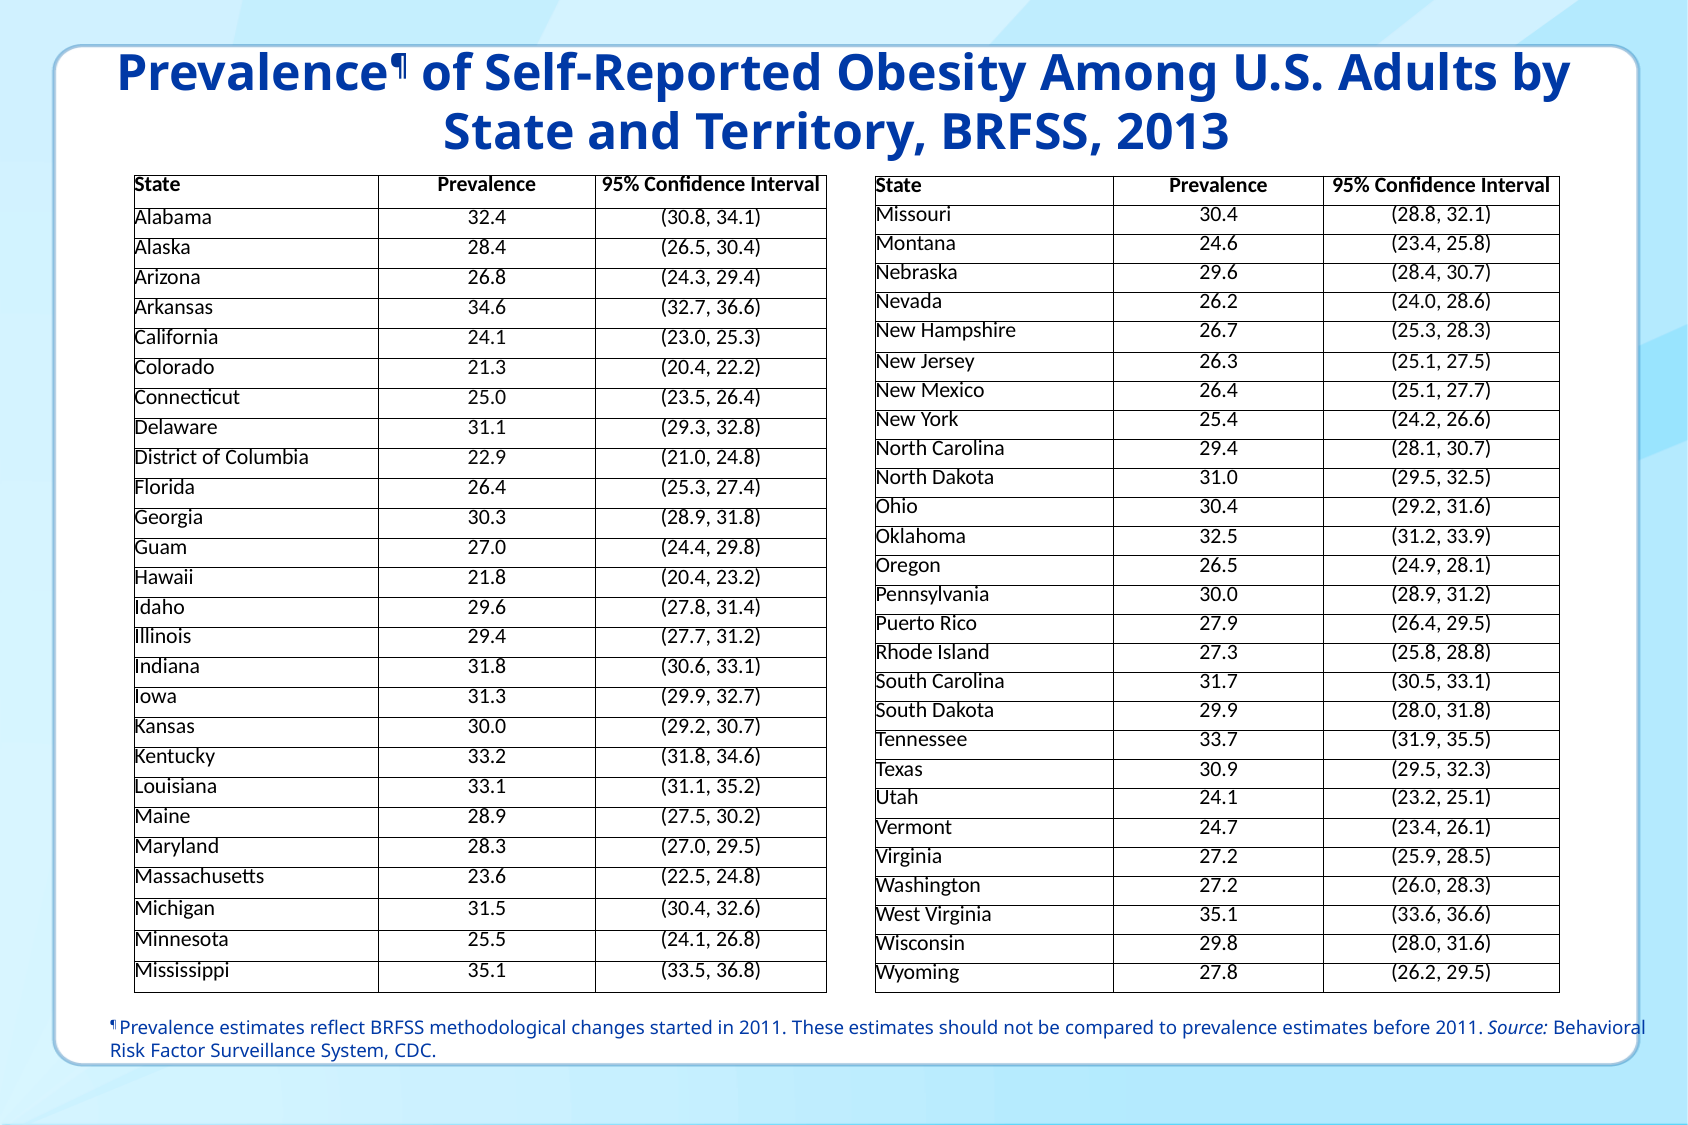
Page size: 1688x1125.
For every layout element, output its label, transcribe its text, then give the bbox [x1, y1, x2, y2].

table_cell 22.9 [379, 449, 595, 478]
table_cell 34.6 [379, 299, 595, 328]
table_cell 30.9 [1114, 760, 1323, 788]
table_cell (27.8, 31.4) [596, 598, 826, 627]
table_cell (28.8, 32.1) [1324, 206, 1559, 234]
table_cell (25.1, 27.7) [1324, 382, 1559, 410]
table_cell California [135, 329, 378, 358]
table_cell Virginia [876, 848, 1113, 876]
table_cell (30.4, 32.6) [596, 899, 826, 930]
table_cell Nevada [876, 293, 1113, 321]
table_cell 29.6 [1114, 264, 1323, 292]
table_cell 25.0 [379, 389, 595, 418]
table_cell Wyoming [876, 964, 1113, 992]
table_cell (30.8, 34.1) [596, 209, 826, 238]
table_cell 33.2 [379, 748, 595, 777]
table_cell 31.3 [379, 688, 595, 717]
table_header Prevalence [1114, 177, 1323, 205]
table_cell (24.9, 28.1) [1324, 556, 1559, 585]
table_cell (30.5, 33.1) [1324, 673, 1559, 701]
table_cell (26.5, 30.4) [596, 239, 826, 268]
table_cell (24.2, 26.6) [1324, 411, 1559, 439]
table_cell Illinois [135, 628, 378, 657]
title Prevalence¶ of Self-Reported Obesity Among U.S. Adults by State and Territory, BRFSS, 2013 [84, 53, 1604, 168]
table_cell 27.2 [1114, 848, 1323, 876]
table_cell Maine [135, 808, 378, 837]
table_cell Maryland [135, 838, 378, 867]
table_cell (28.9, 31.8) [596, 509, 826, 538]
table_cell (27.7, 31.2) [596, 628, 826, 657]
table_cell 29.4 [379, 628, 595, 657]
table_cell (26.2, 29.5) [1324, 964, 1559, 992]
table_header 95% Confidence Interval [1324, 177, 1559, 205]
table_cell (27.0, 29.5) [596, 838, 826, 867]
table_cell (23.4, 25.8) [1324, 235, 1559, 263]
table_cell 30.3 [379, 509, 595, 538]
table_cell 31.8 [379, 658, 595, 687]
table_cell 21.3 [379, 359, 595, 388]
table_cell (25.1, 27.5) [1324, 353, 1559, 381]
table_cell 27.0 [379, 539, 595, 567]
table_cell Florida [135, 479, 378, 508]
table_cell 29.4 [1114, 440, 1323, 468]
table_cell New Hampshire [876, 322, 1113, 352]
table_cell 27.9 [1114, 615, 1323, 643]
table_cell (30.6, 33.1) [596, 658, 826, 687]
table_cell 27.3 [1114, 644, 1323, 672]
table_cell Louisiana [135, 778, 378, 807]
table_cell 30.4 [1114, 498, 1323, 526]
table_cell South Carolina [876, 673, 1113, 701]
table_cell (25.8, 28.8) [1324, 644, 1559, 672]
table_cell Connecticut [135, 389, 378, 418]
table_header Prevalence [379, 176, 595, 208]
table_cell 33.1 [379, 778, 595, 807]
table_cell (24.3, 29.4) [596, 269, 826, 298]
table_cell (28.9, 31.2) [1324, 586, 1559, 614]
table_cell Oregon [876, 556, 1113, 585]
table_cell Nebraska [876, 264, 1113, 292]
table_cell (28.0, 31.6) [1324, 935, 1559, 963]
table_cell 30.0 [1114, 586, 1323, 614]
table_cell (26.4, 29.5) [1324, 615, 1559, 643]
table_cell North Carolina [876, 440, 1113, 468]
table_cell (24.0, 28.6) [1324, 293, 1559, 321]
table_cell (22.5, 24.8) [596, 868, 826, 898]
table_cell Massachusetts [135, 868, 378, 898]
table_cell Arkansas [135, 299, 378, 328]
table_cell (33.5, 36.8) [596, 962, 826, 992]
picture [0, 0, 1688, 1125]
table_cell 30.4 [1114, 206, 1323, 234]
table_cell Missouri [876, 206, 1113, 234]
table_cell (23.2, 25.1) [1324, 789, 1559, 818]
table_cell (25.3, 27.4) [596, 479, 826, 508]
table_cell 28.3 [379, 838, 595, 867]
table_cell Idaho [135, 598, 378, 627]
table_cell (29.5, 32.5) [1324, 469, 1559, 497]
table_cell North Dakota [876, 469, 1113, 497]
table_cell Minnesota [135, 931, 378, 961]
table_cell (31.1, 35.2) [596, 778, 826, 807]
table_cell Guam [135, 539, 378, 567]
table_cell (29.9, 32.7) [596, 688, 826, 717]
table_cell 35.1 [379, 962, 595, 992]
table_cell Indiana [135, 658, 378, 687]
table_cell (24.4, 29.8) [596, 539, 826, 567]
table_cell District of Columbia [135, 449, 378, 478]
table_cell 27.8 [1114, 964, 1323, 992]
table_cell 21.8 [379, 568, 595, 597]
table_cell 29.9 [1114, 702, 1323, 730]
table_cell (28.0, 31.8) [1324, 702, 1559, 730]
table_cell 35.1 [1114, 906, 1323, 934]
table_cell 26.8 [379, 269, 595, 298]
table_cell 31.7 [1114, 673, 1323, 701]
table_cell (32.7, 36.6) [596, 299, 826, 328]
table_cell (21.0, 24.8) [596, 449, 826, 478]
table_cell 26.3 [1114, 353, 1323, 381]
table_cell 26.5 [1114, 556, 1323, 585]
table_cell (20.4, 23.2) [596, 568, 826, 597]
table_cell (23.0, 25.3) [596, 329, 826, 358]
table_cell Arizona [135, 269, 378, 298]
table_cell 25.5 [379, 931, 595, 961]
list ¶ Prevalence estimates reflect BRFSS methodological changes started in 2011. These estimates should not be compared to prevalence estimates before 2011. Source: Behavioral Risk Factor Surveillance System, CDC. [38, 1015, 1662, 1098]
table_header State [135, 176, 378, 208]
table_cell Wisconsin [876, 935, 1113, 963]
table_cell 24.7 [1114, 819, 1323, 847]
table_cell 32.4 [379, 209, 595, 238]
table_cell (20.4, 22.2) [596, 359, 826, 388]
table_cell Georgia [135, 509, 378, 538]
table_cell Rhode Island [876, 644, 1113, 672]
table_cell (31.2, 33.9) [1324, 527, 1559, 555]
table_cell 24.6 [1114, 235, 1323, 263]
table_cell Texas [876, 760, 1113, 788]
table_cell 26.4 [1114, 382, 1323, 410]
table_cell Utah [876, 789, 1113, 818]
table_header 95% Confidence Interval [596, 176, 826, 208]
table_cell Tennessee [876, 731, 1113, 759]
table_cell 24.1 [379, 329, 595, 358]
table_cell 29.8 [1114, 935, 1323, 963]
table_cell 33.7 [1114, 731, 1323, 759]
table_cell (23.5, 26.4) [596, 389, 826, 418]
table_cell (29.5, 32.3) [1324, 760, 1559, 788]
table_cell Colorado [135, 359, 378, 388]
table_cell 28.9 [379, 808, 595, 837]
table_cell Montana [876, 235, 1113, 263]
table_cell (29.2, 30.7) [596, 718, 826, 747]
table_cell (28.4, 30.7) [1324, 264, 1559, 292]
table_cell Alaska [135, 239, 378, 268]
table_cell 30.0 [379, 718, 595, 747]
table_cell (29.3, 32.8) [596, 419, 826, 448]
table_cell (24.1, 26.8) [596, 931, 826, 961]
table_cell (28.1, 30.7) [1324, 440, 1559, 468]
table_cell 31.5 [379, 899, 595, 930]
table_cell Washington [876, 877, 1113, 905]
table_header State [876, 177, 1113, 205]
table_cell Ohio [876, 498, 1113, 526]
table_cell West Virginia [876, 906, 1113, 934]
table_cell New Jersey [876, 353, 1113, 381]
table_cell (29.2, 31.6) [1324, 498, 1559, 526]
table_cell South Dakota [876, 702, 1113, 730]
table_cell 31.0 [1114, 469, 1323, 497]
table_cell 25.4 [1114, 411, 1323, 439]
table_cell Iowa [135, 688, 378, 717]
table_cell 27.2 [1114, 877, 1323, 905]
table_cell (27.5, 30.2) [596, 808, 826, 837]
table_cell 29.6 [379, 598, 595, 627]
table_cell Pennsylvania [876, 586, 1113, 614]
table_cell 26.7 [1114, 322, 1323, 352]
table_cell (25.9, 28.5) [1324, 848, 1559, 876]
table_cell Oklahoma [876, 527, 1113, 555]
table_cell (31.8, 34.6) [596, 748, 826, 777]
table_cell 28.4 [379, 239, 595, 268]
table_cell (33.6, 36.6) [1324, 906, 1559, 934]
table_cell (31.9, 35.5) [1324, 731, 1559, 759]
table_cell 24.1 [1114, 789, 1323, 818]
table_cell Mississippi [135, 962, 378, 992]
table_cell 23.6 [379, 868, 595, 898]
table_cell Puerto Rico [876, 615, 1113, 643]
table_cell (25.3, 28.3) [1324, 322, 1559, 352]
table_cell Delaware [135, 419, 378, 448]
table_cell Vermont [876, 819, 1113, 847]
table_cell (23.4, 26.1) [1324, 819, 1559, 847]
table_cell Alabama [135, 209, 378, 238]
table_cell Michigan [135, 899, 378, 930]
table_cell Kentucky [135, 748, 378, 777]
table_cell New Mexico [876, 382, 1113, 410]
table_cell (26.0, 28.3) [1324, 877, 1559, 905]
table_cell 26.2 [1114, 293, 1323, 321]
table_cell 31.1 [379, 419, 595, 448]
table_cell Hawaii [135, 568, 378, 597]
table_cell 26.4 [379, 479, 595, 508]
table_cell Kansas [135, 718, 378, 747]
table_cell 32.5 [1114, 527, 1323, 555]
table_cell New York [876, 411, 1113, 439]
